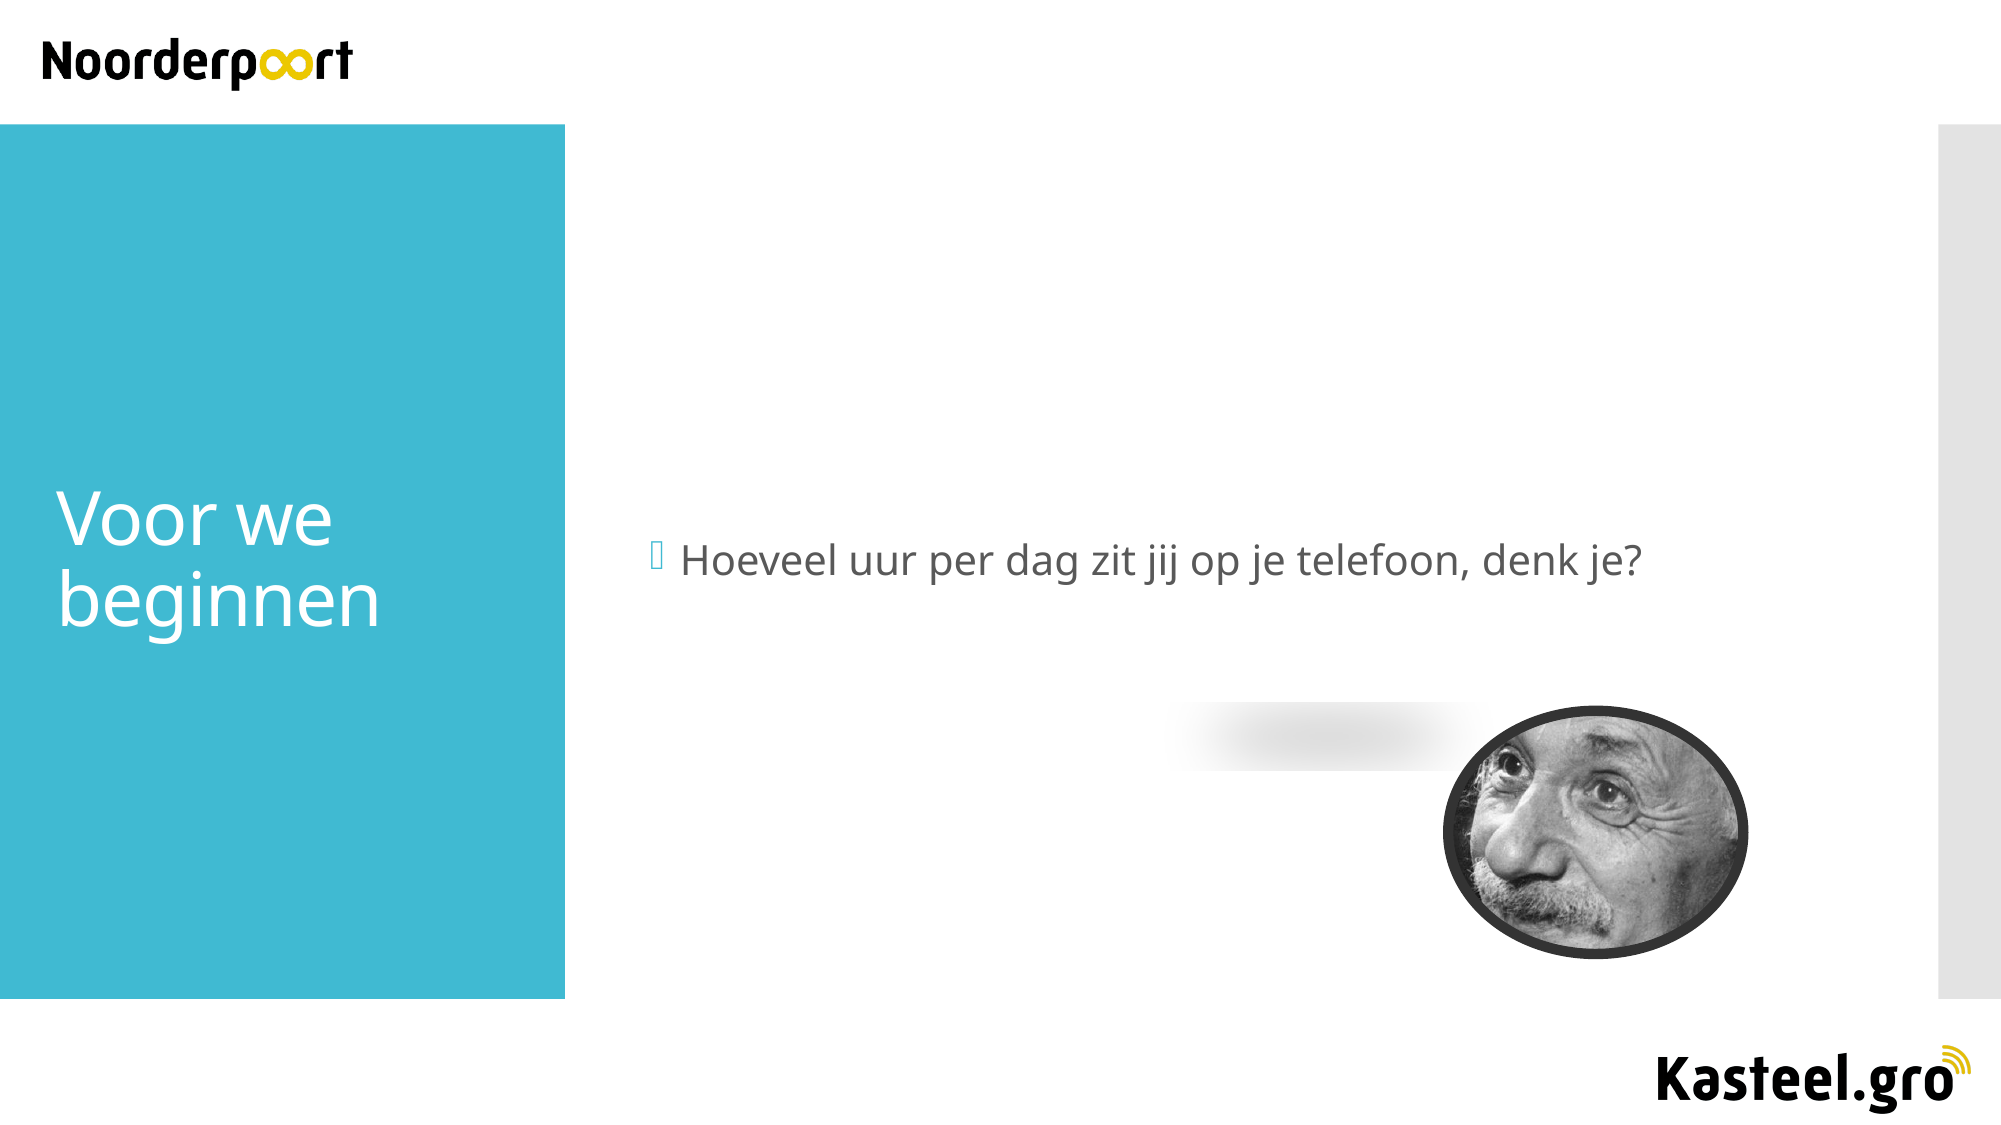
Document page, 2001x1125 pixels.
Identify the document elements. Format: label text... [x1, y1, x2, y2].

picture [41, 35, 354, 92]
picture [1447, 710, 1744, 955]
title Voor we beginnen [41, 184, 525, 940]
list Hoeveel uur per dag zit jij op je telefoon, denk je? [634, 141, 1835, 982]
picture [1657, 1045, 1971, 1114]
